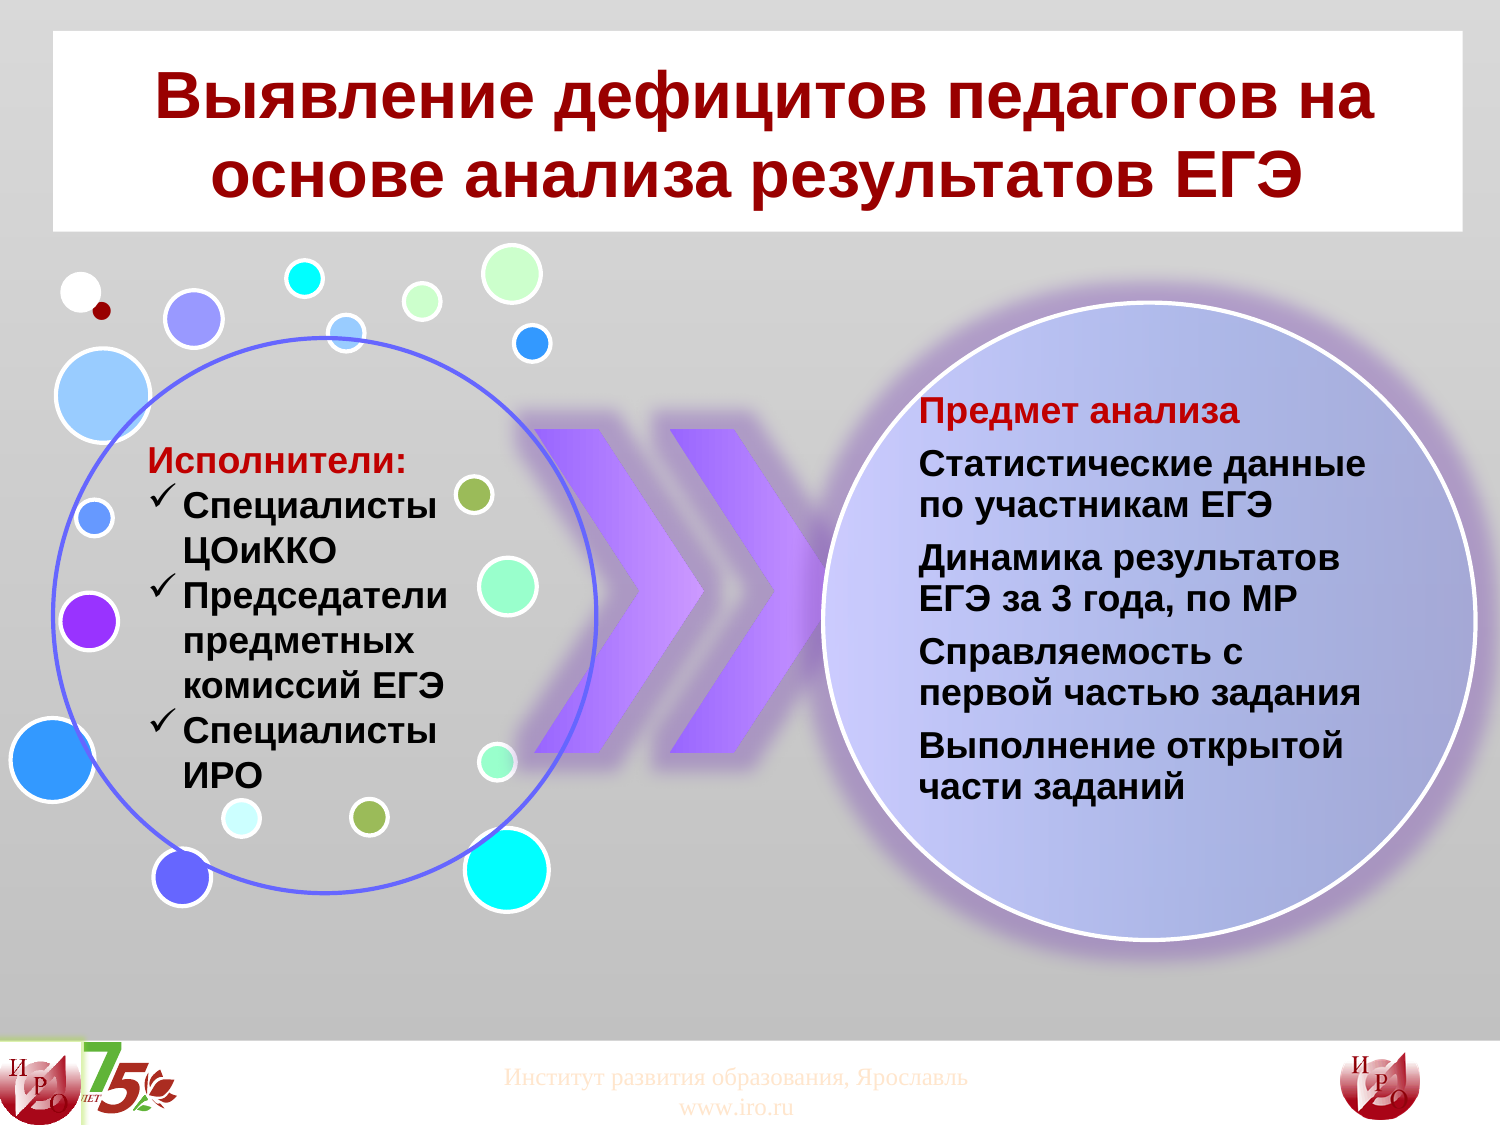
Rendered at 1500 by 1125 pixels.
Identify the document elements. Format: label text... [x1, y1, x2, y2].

picture [0, 1041, 81, 1125]
picture [1340, 1040, 1420, 1120]
text_box Институт развития образования, Ярославль www.iro.ru [322, 1052, 1150, 1125]
title Выявление дефицитов педагогов на основе анализа результатов ЕГЭ [53, 30, 1463, 230]
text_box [0, 231, 1476, 1024]
